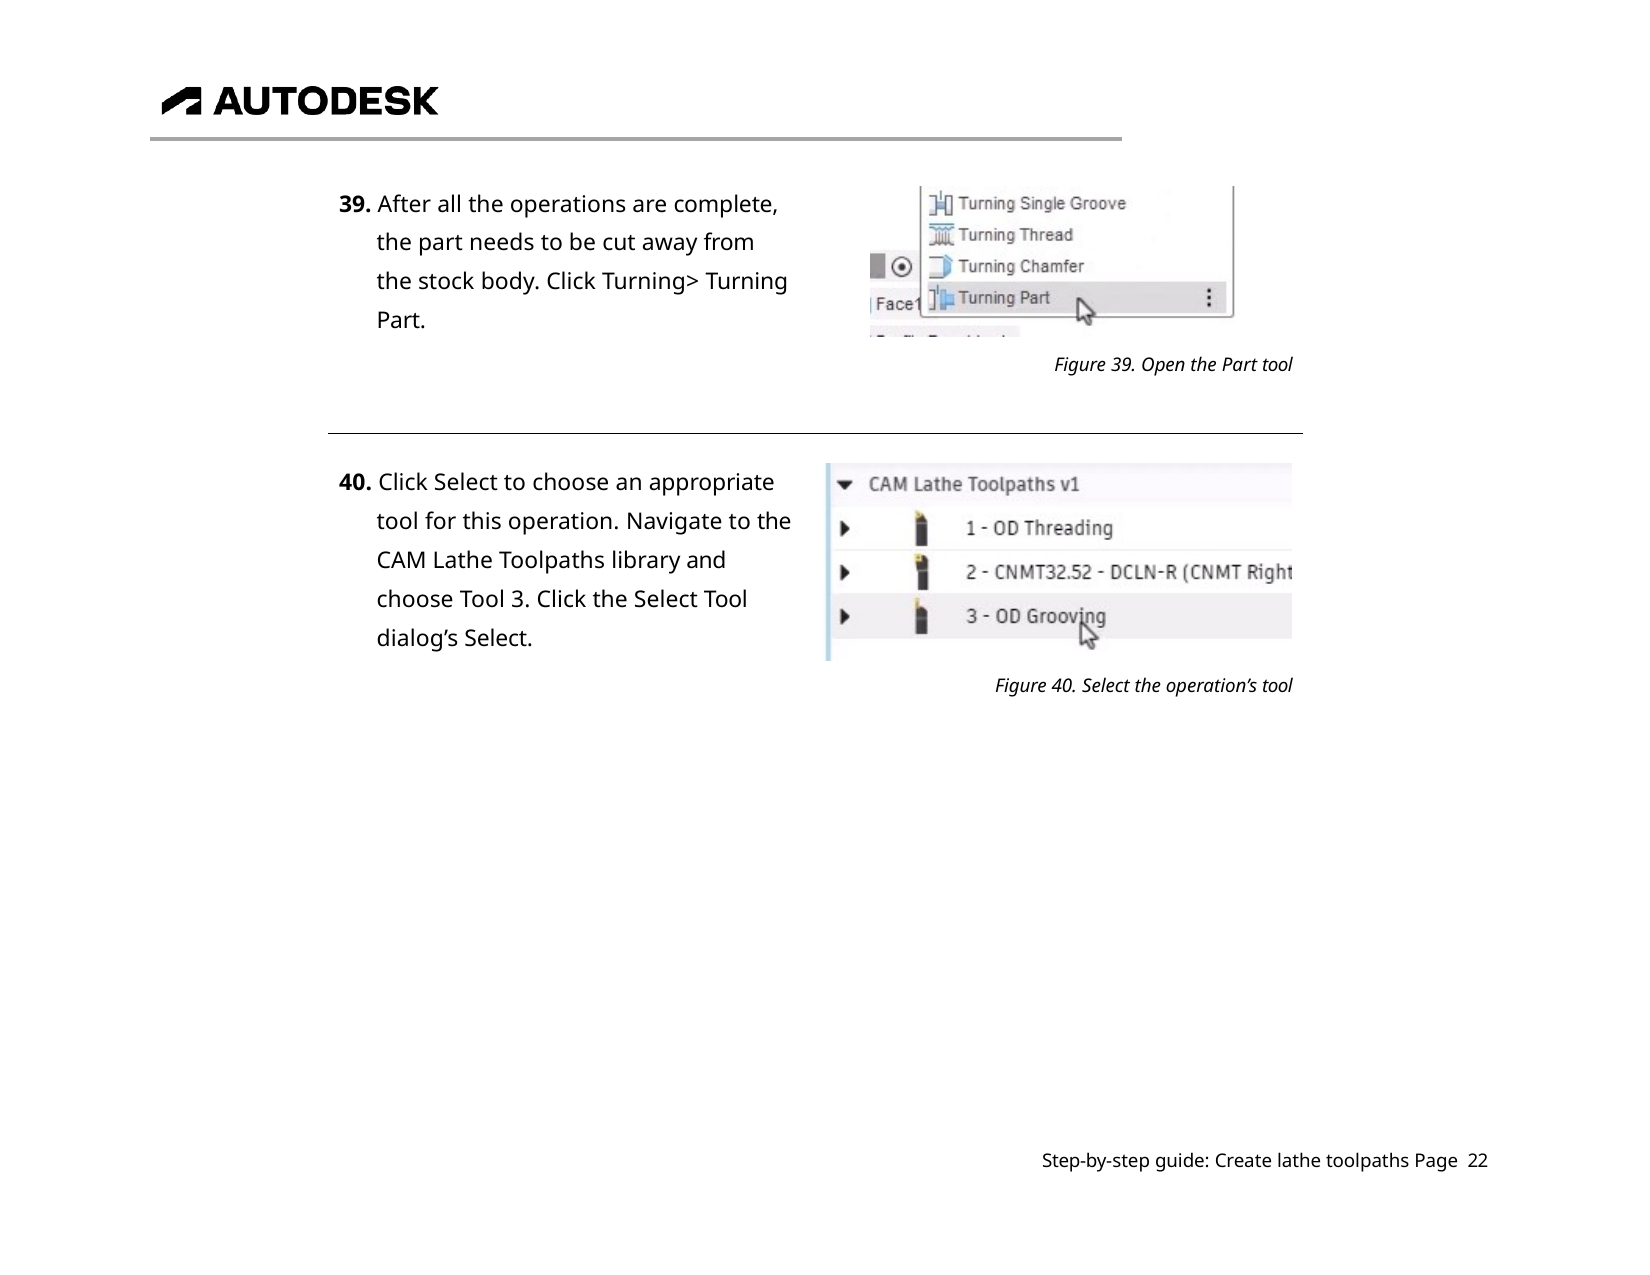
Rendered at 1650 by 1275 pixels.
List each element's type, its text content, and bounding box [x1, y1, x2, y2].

table_cell 40. Click Select to choose an appropriate tool for this operation. Navigate to the CAM Lathe Toolpaths library and choose Tool 3. Click the Select Tool dialog’s Select. [328, 434, 809, 706]
table_header 39. After all the operations are complete, the part needs to be cut away from the stock body. Click Turning> Turning Part. [328, 187, 809, 433]
table_header Figure 39. Open the Part tool [809, 187, 1303, 433]
picture [161, 86, 439, 115]
picture [822, 463, 1292, 661]
picture [869, 186, 1236, 337]
slide_number Step-by-step guide: Create lathe toolpaths Page 20 [1040, 1145, 1509, 1275]
table_cell Figure 40. Select the operation’s tool [809, 434, 1303, 706]
